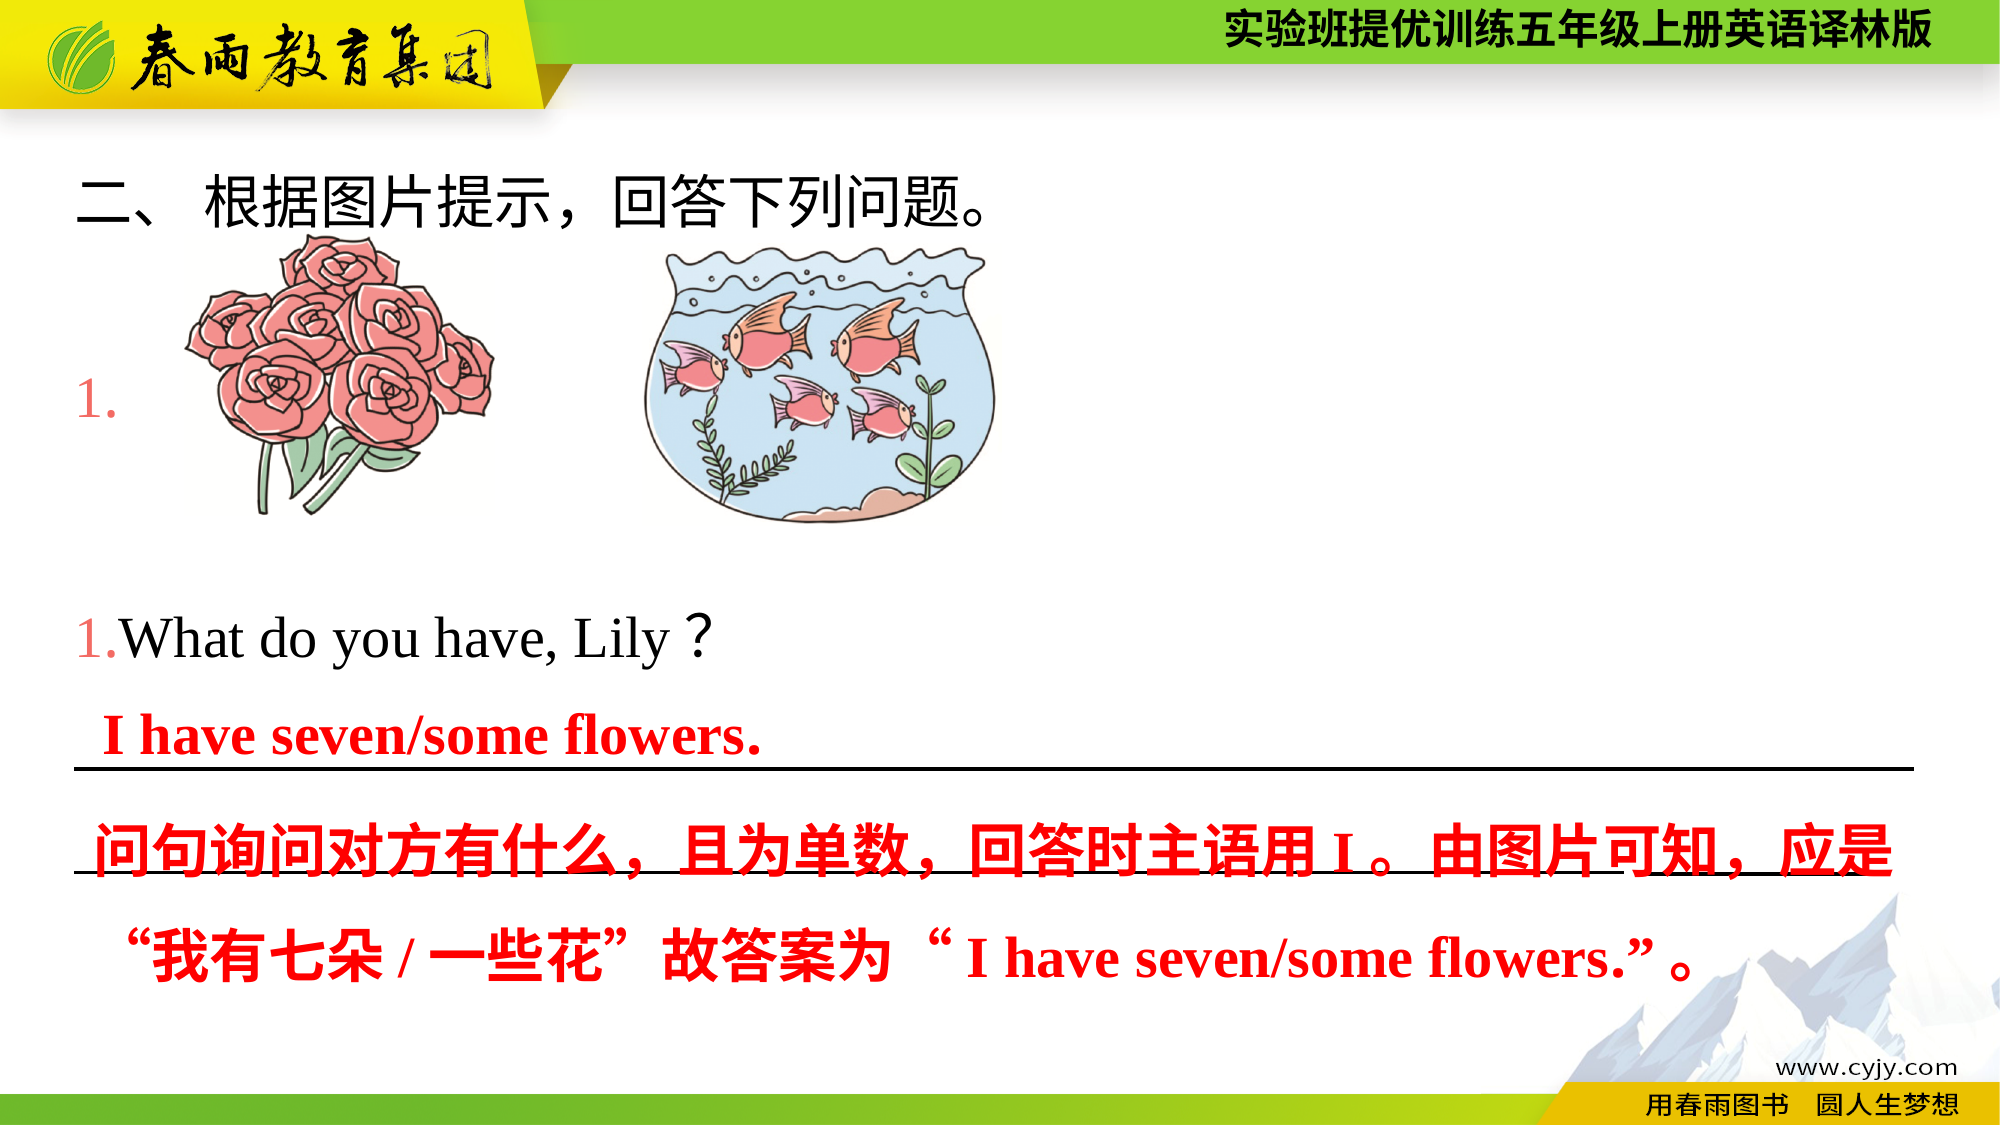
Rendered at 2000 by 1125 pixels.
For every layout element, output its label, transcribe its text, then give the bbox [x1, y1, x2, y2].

list 二、 根据图片提示，回答下列问题。 1. 2. 1.What do you have, Lily？ _____________________________________________________ [59, 122, 1944, 789]
picture [0, 0, 2000, 1125]
text_box 问句询问对方有什么，且为单数，回答时主语用I。由图片可知，应是“我有七朵/一些花”故答案为“I have seven/some flowers.”。 [78, 772, 1910, 997]
text_box I have seven/some flowers. [88, 653, 778, 774]
